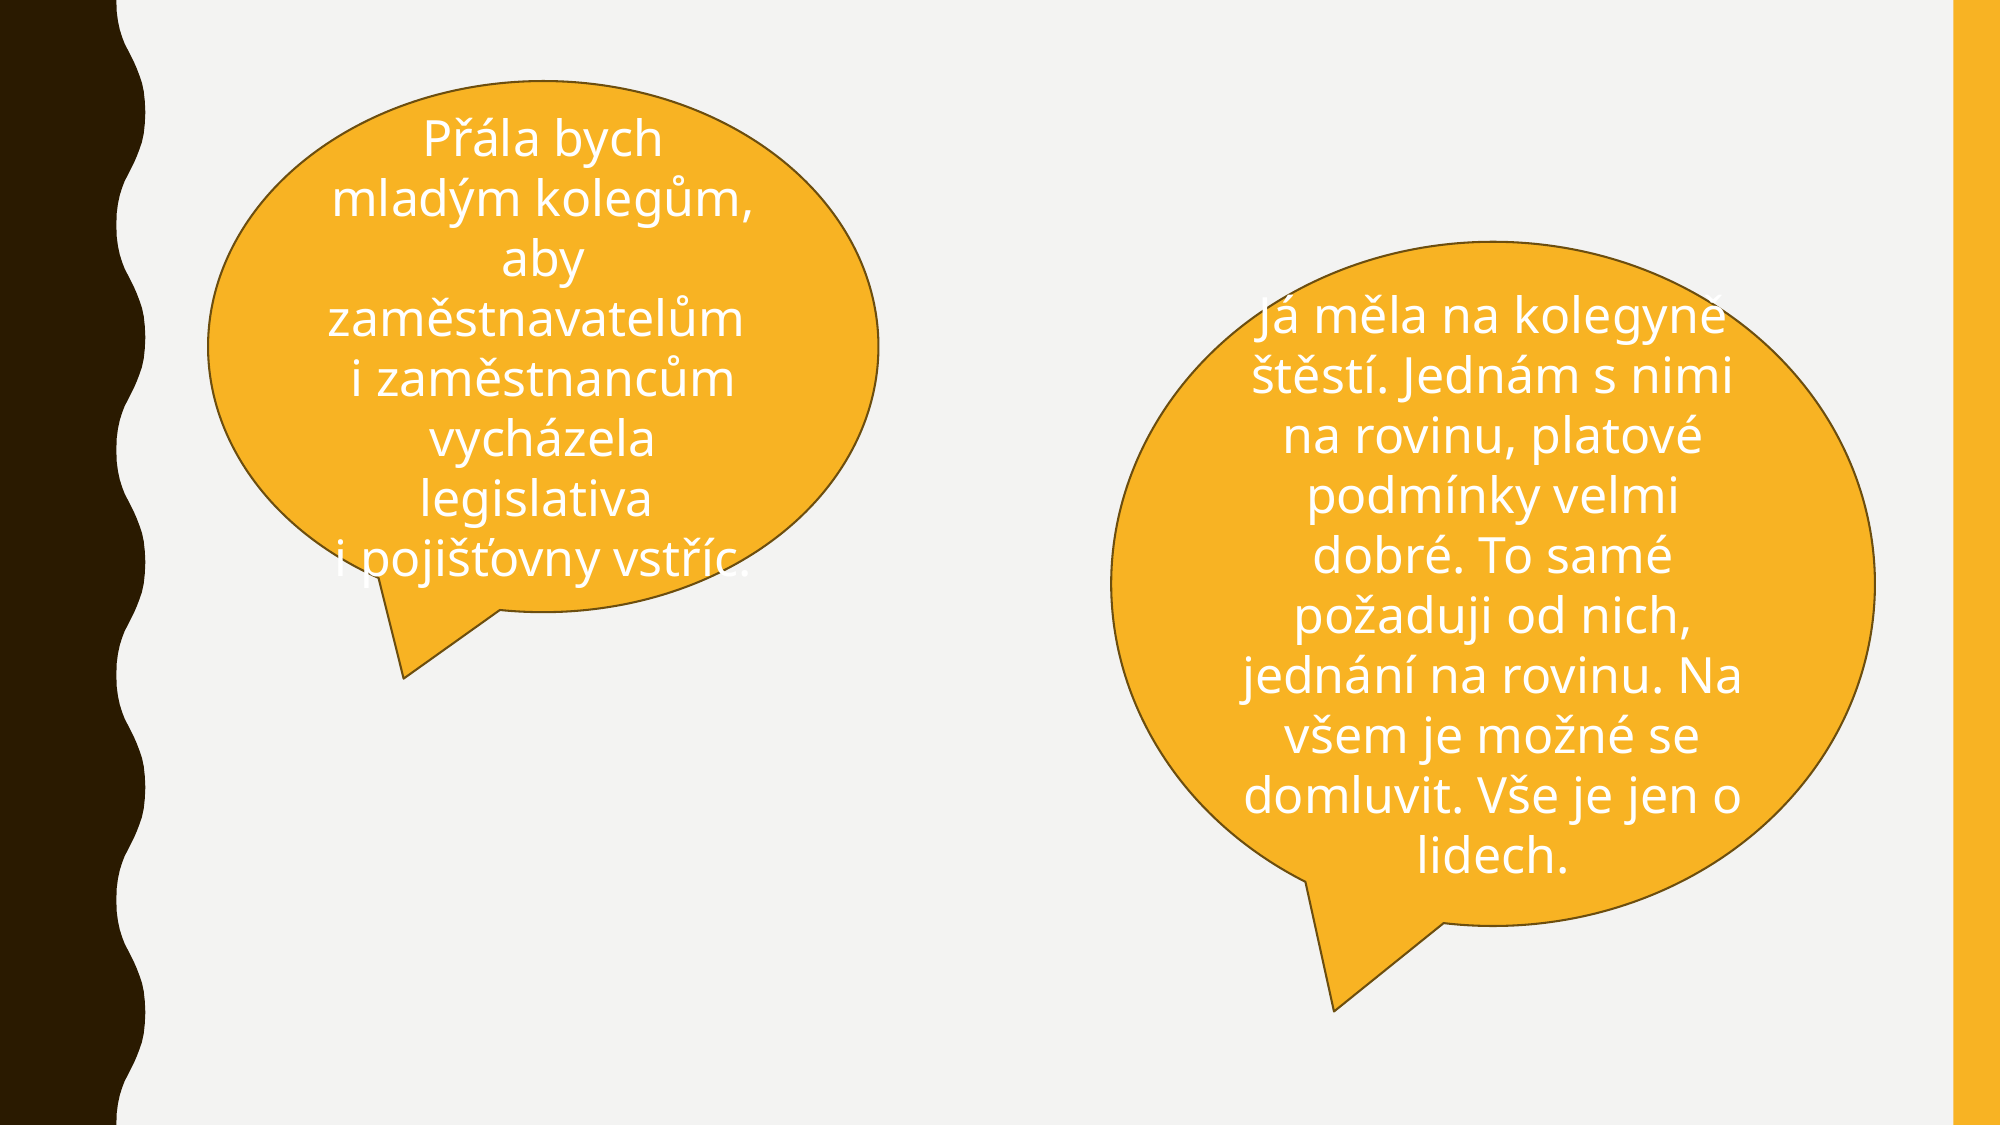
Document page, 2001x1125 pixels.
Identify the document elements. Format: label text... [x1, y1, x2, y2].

text_box Přála bych mladým kolegům, aby zaměstnavatelům i zaměstnancům vycházela legislativa i pojišťovny vstříc. [207, 79, 880, 680]
text_box Já měla na kolegyně štěstí. Jednám s nimi na rovinu, platové podmínky velmi dobré. To samé požaduji od nich, jednání na rovinu. Na všem je možné se domluvit. Vše je jen o lidech. [1110, 240, 1876, 1013]
